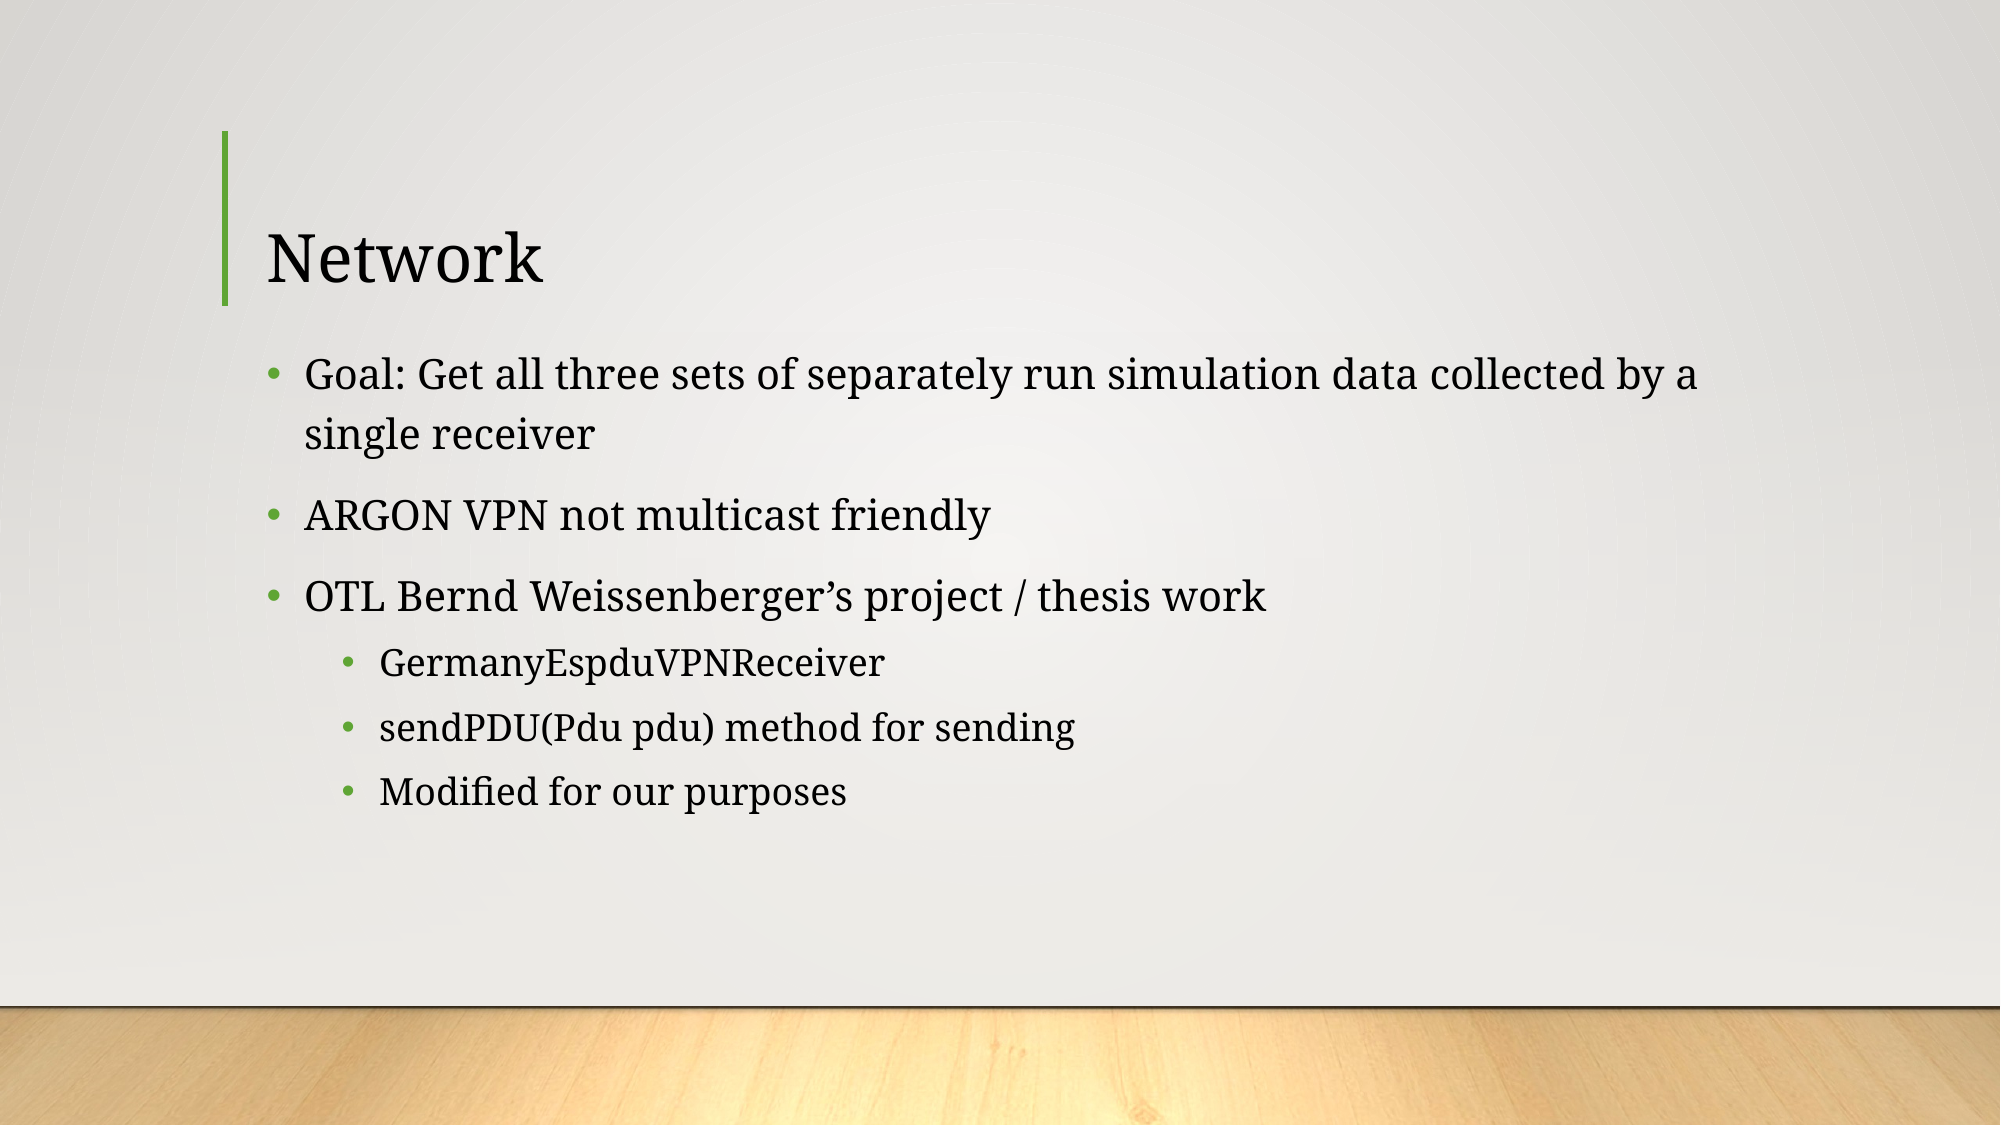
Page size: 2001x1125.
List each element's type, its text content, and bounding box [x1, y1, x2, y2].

title Network [251, 131, 1814, 305]
picture [0, 1006, 2000, 1125]
list Goal: Get all three sets of separately run simulation data collected by a single receiver ARGON VPN not multicast friendly OTL Bernd Weissenberger’s project / thesis work GermanyEspduVPNReceiver sendPDU(Pdu pdu) method for sending Modified for our purposes [251, 330, 1814, 897]
